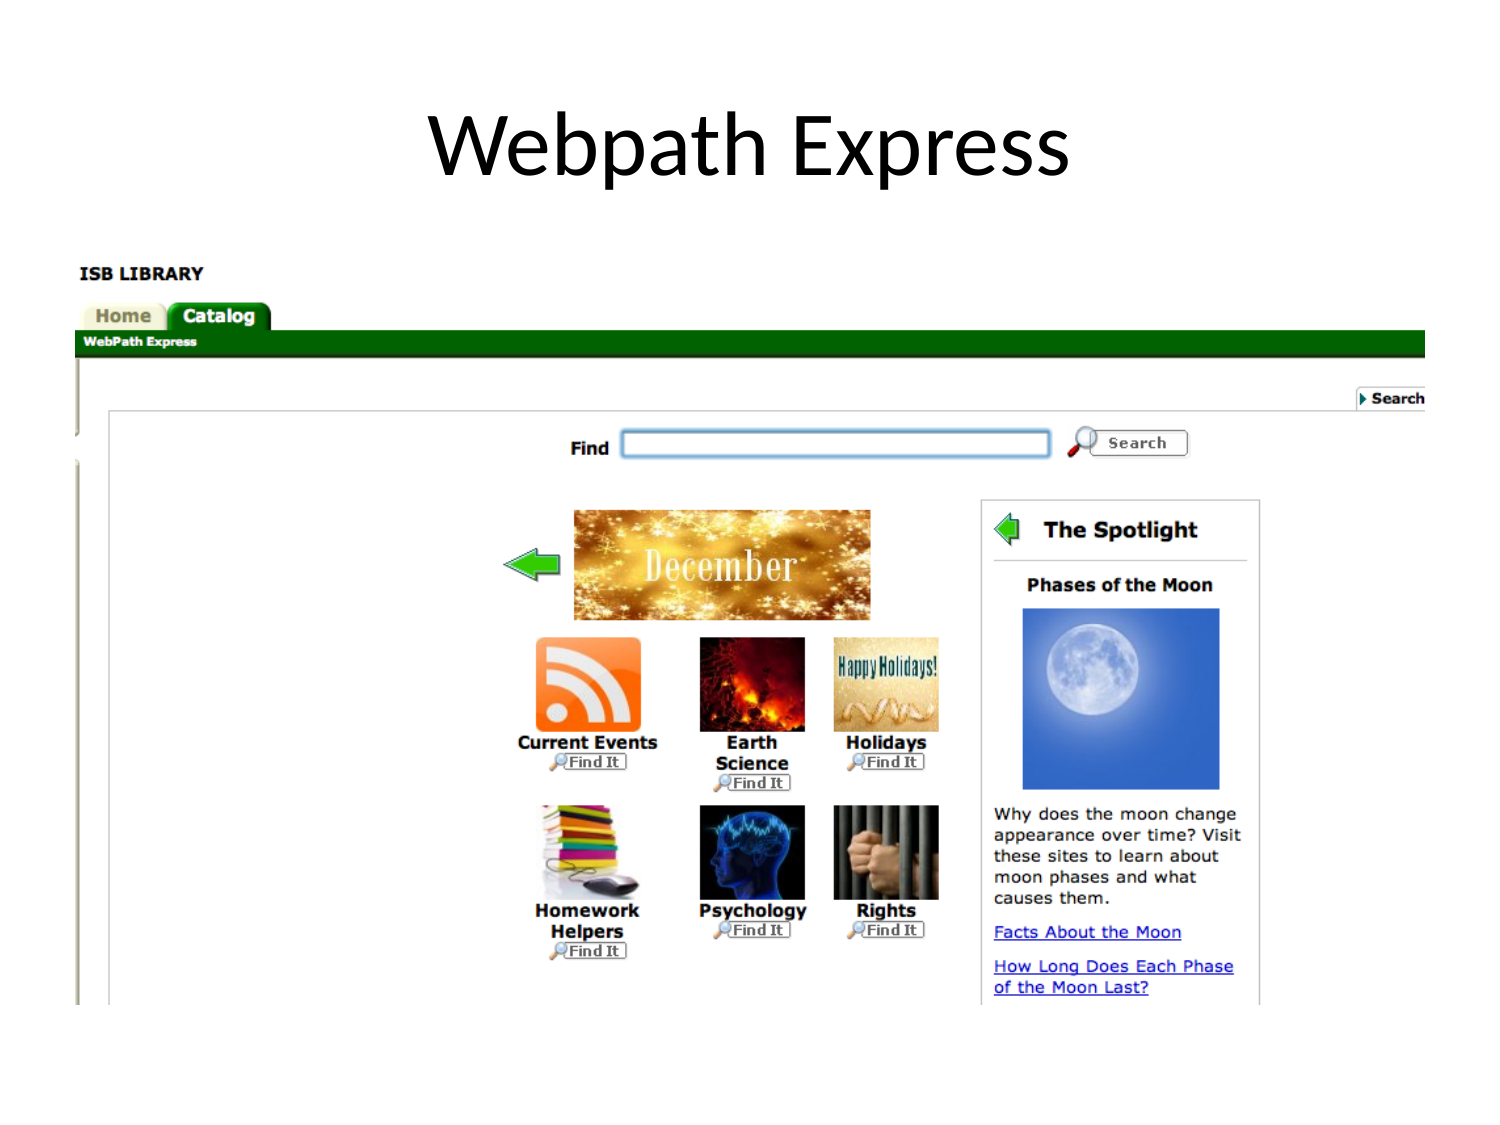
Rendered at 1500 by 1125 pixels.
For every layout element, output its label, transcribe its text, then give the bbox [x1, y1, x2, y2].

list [74, 262, 1426, 1006]
title Webpath Express [75, 45, 1425, 233]
